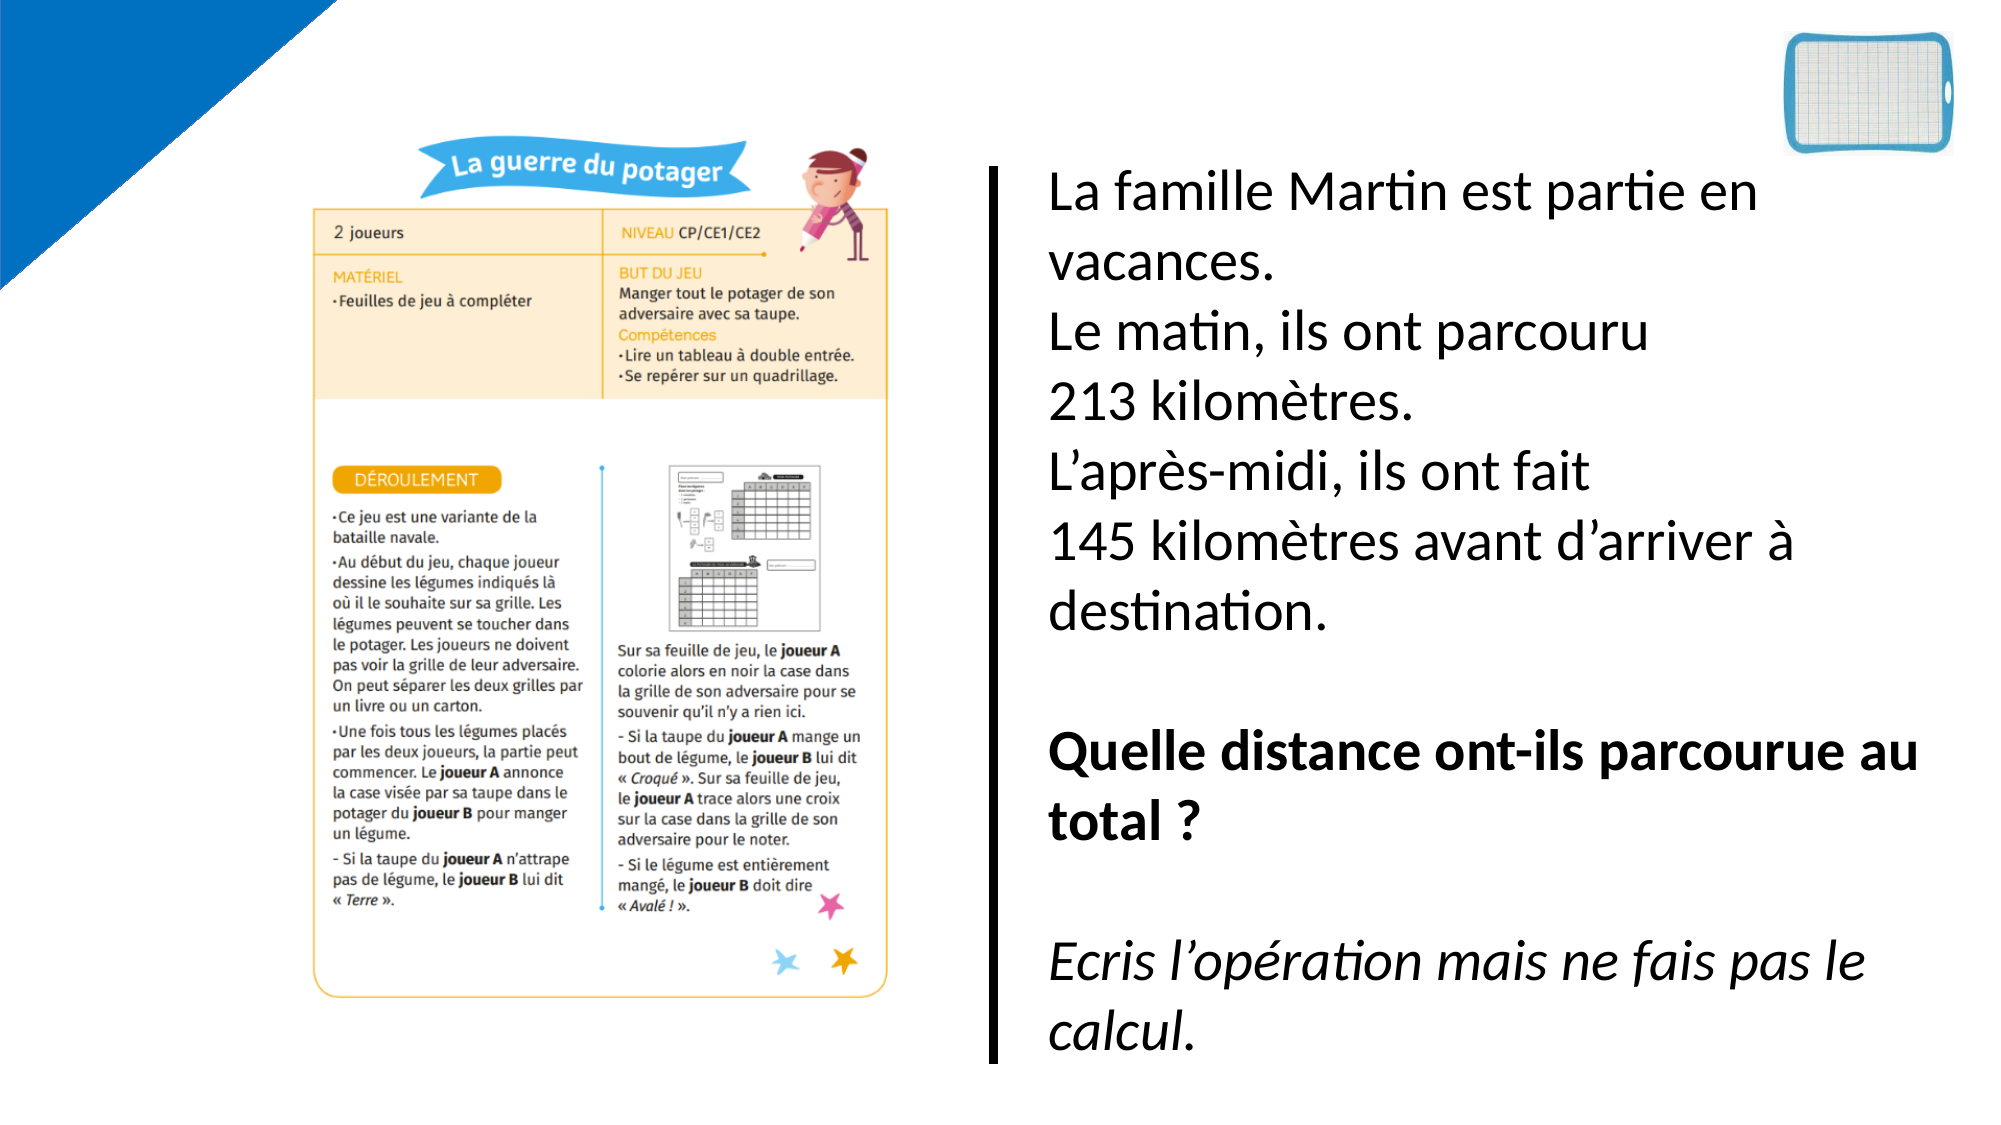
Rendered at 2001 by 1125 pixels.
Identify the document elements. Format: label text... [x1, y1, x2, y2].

picture [1783, 31, 1954, 156]
picture [279, 116, 891, 1003]
text_box [0, 0, 337, 290]
text_box La famille Martin est partie en vacances. Le matin, ils ont parcouru 213 kilomètres. L’après-midi, ils ont fait 145 kilomètres avant d’arriver à destination. Quelle distance ont-ils parcourue au total ? Ecris l’opération mais ne fais pas le calcul. [1033, 144, 1954, 1070]
